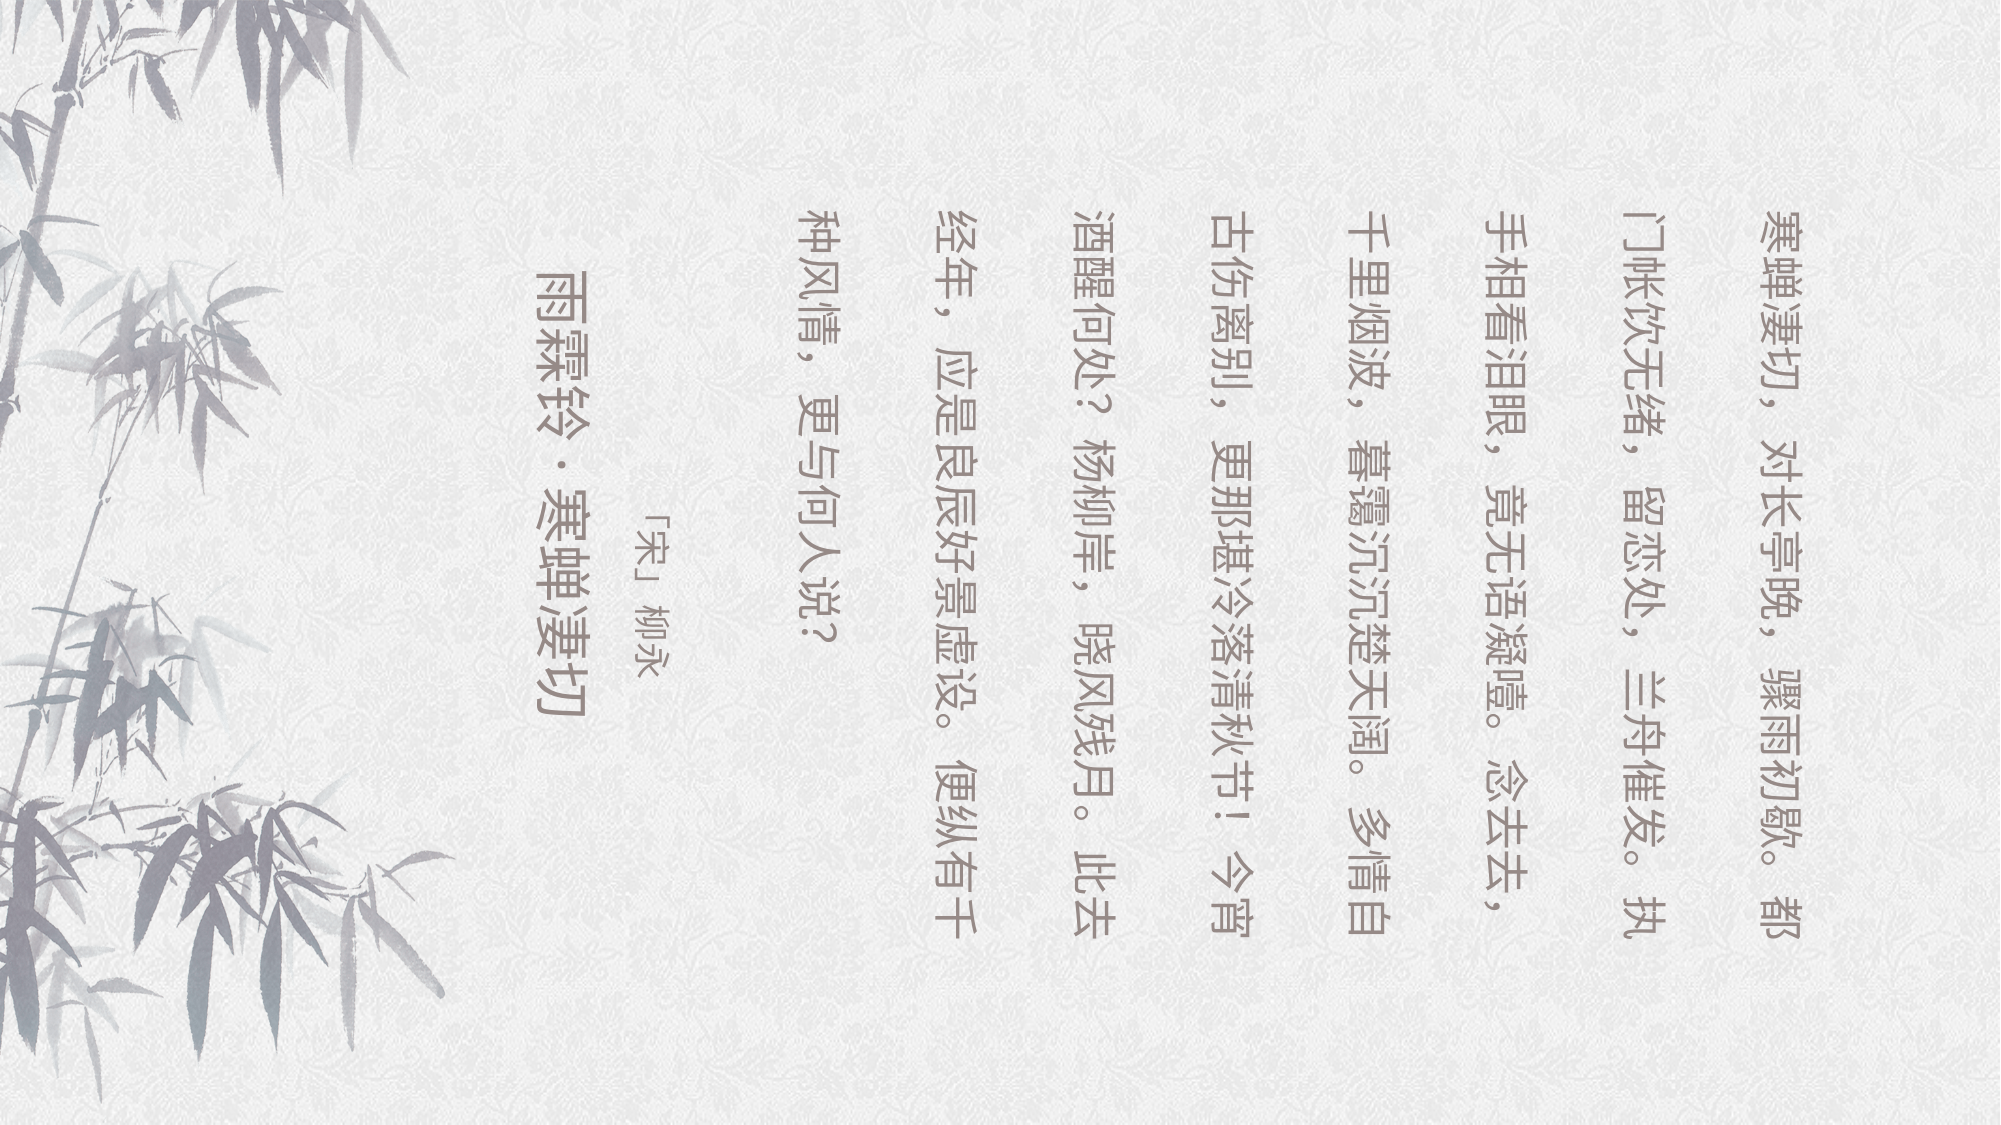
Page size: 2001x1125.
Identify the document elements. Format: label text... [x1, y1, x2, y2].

text_box 寒蝉凄切，对长亭晚，骤雨初歇。都门帐饮无绪，留恋处，兰舟催发。执手相看泪眼，竟无语凝噎。念去去，千里烟波，暮霭沉沉楚天阔。多情自古伤离别，更那堪冷落清秋节！今宵酒醒何处？杨柳岸，晓风残月。此去经年，应是良辰好景虚设。便纵有千种风情，更与何人说？ [1062, 194, 1901, 970]
text_box 「宋」柳永 [607, 464, 683, 695]
picture [0, 0, 2000, 1125]
text_box 雨霖铃·寒蝉凄切 [529, 253, 608, 788]
